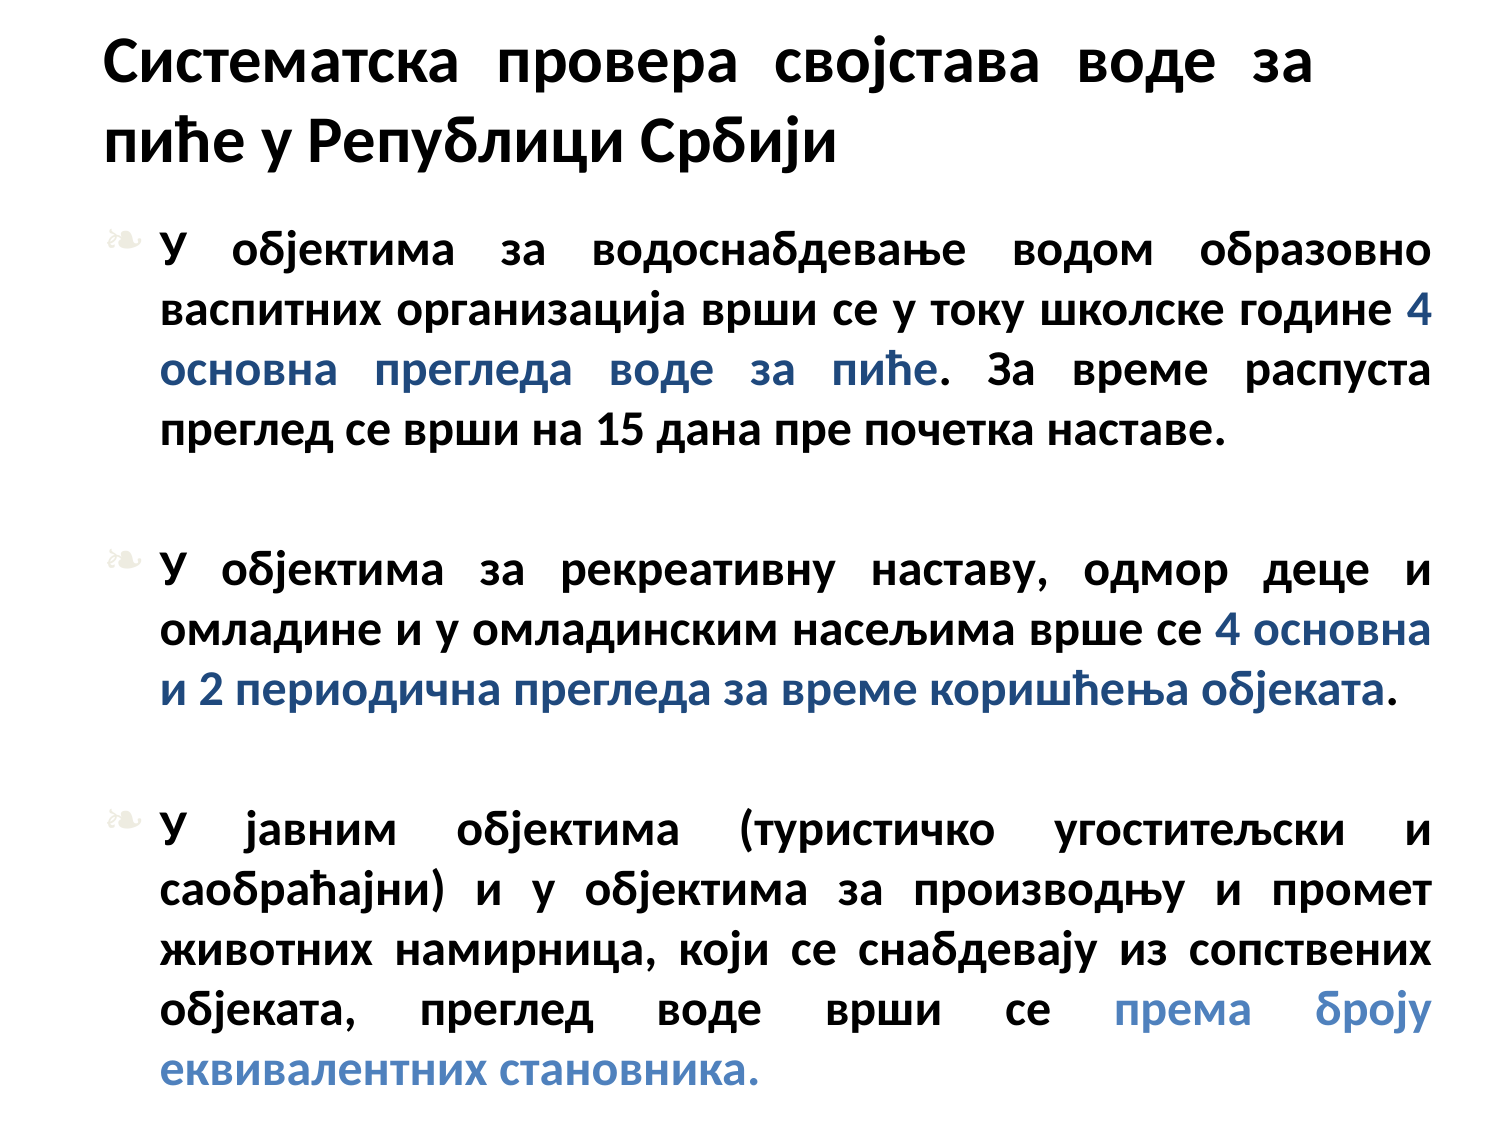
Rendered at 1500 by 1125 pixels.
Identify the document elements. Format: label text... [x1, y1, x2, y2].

text_box Систематска провера својстава воде за пиће у Републици Србији [88, 0, 1329, 184]
text_box У објектима за водоснабдевање водом образовно васпитних организација врши се у току школске године 4 основна прегледа воде за пиће. За време распуста преглед се врши на 15 дана пре почетка наставе. У објектима за рекреативну наставу, одмор деце и омладине и у омладинским насељима врше се 4 основна и 2 периодична прегледа за време коришћења објеката. У јавним објектима (туристичко угоститељски и саобраћајни) и у објектима за производњу и промет животних намирница, који се снабдевају из сопствених објеката, преглед воде врши се према броју еквивалентних становника. [88, 207, 1447, 1032]
